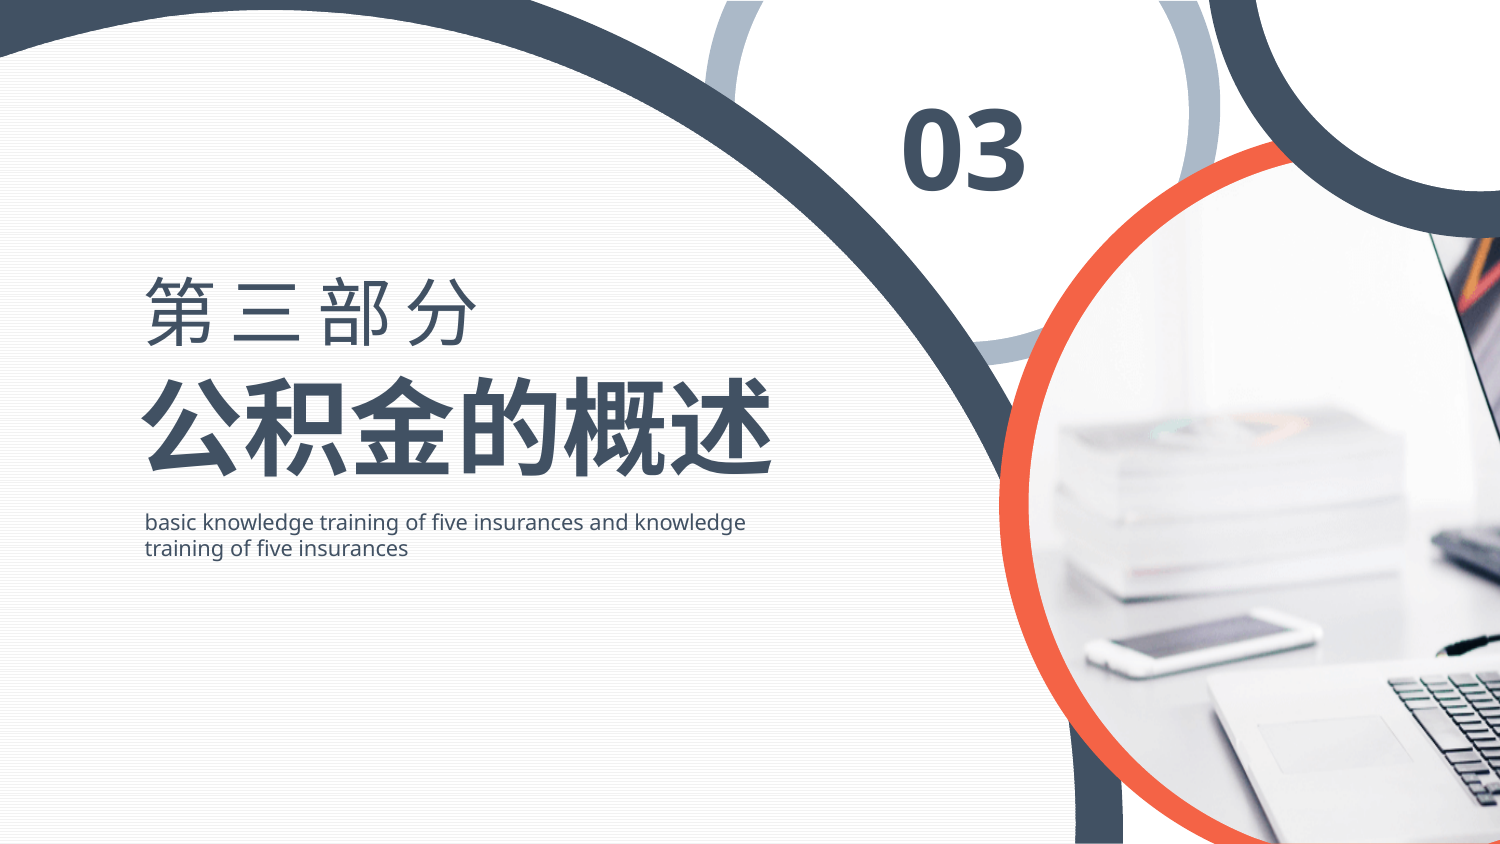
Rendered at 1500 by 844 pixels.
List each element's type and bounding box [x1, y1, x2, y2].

text_box [1124, 0, 1209, 120]
text_box [976, 120, 1500, 844]
text_box [0, 0, 1124, 844]
text_box [1209, 0, 1500, 248]
